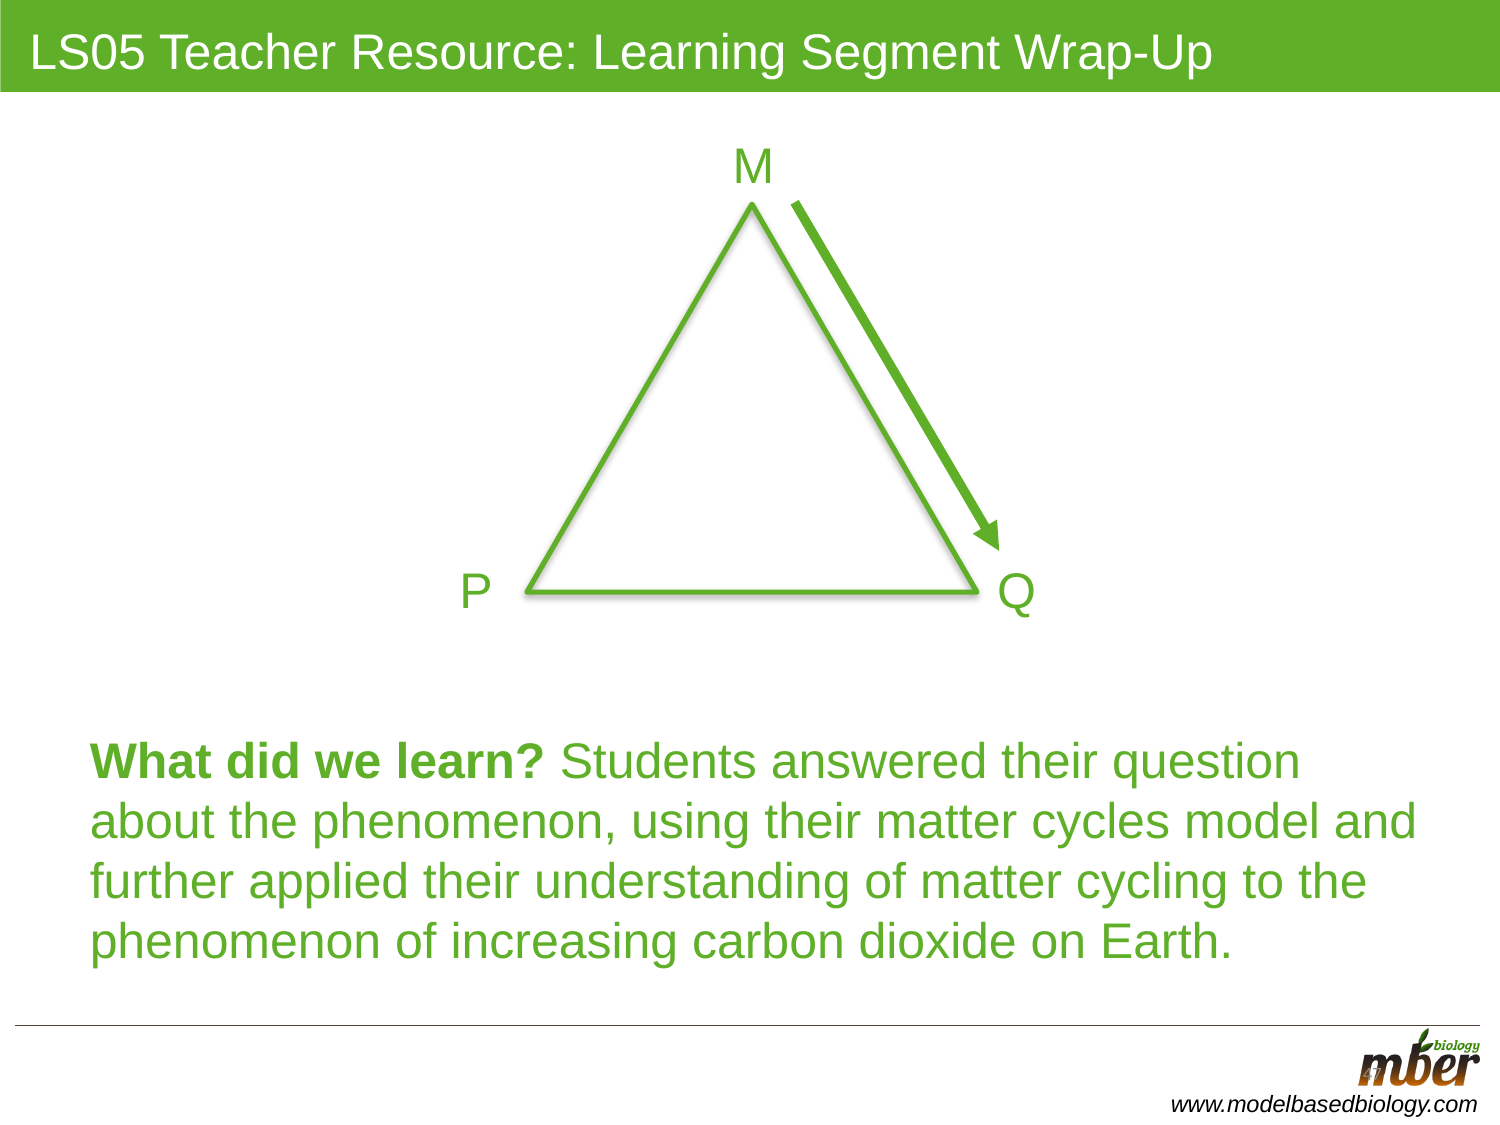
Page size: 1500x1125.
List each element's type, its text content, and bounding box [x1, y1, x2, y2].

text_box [794, 202, 1000, 552]
slide_number 47 [1059, 1042, 1397, 1103]
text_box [444, 126, 1060, 627]
title LS05 Teacher Resource: Learning Segment Wrap-Up [14, 11, 1480, 89]
text_box What did we learn? Students answered their question about the phenomenon, using their matter cycles model and further applied their understanding of matter cycling to the phenomenon of increasing carbon dioxide on Earth. [75, 721, 1451, 967]
picture [1358, 1028, 1480, 1086]
